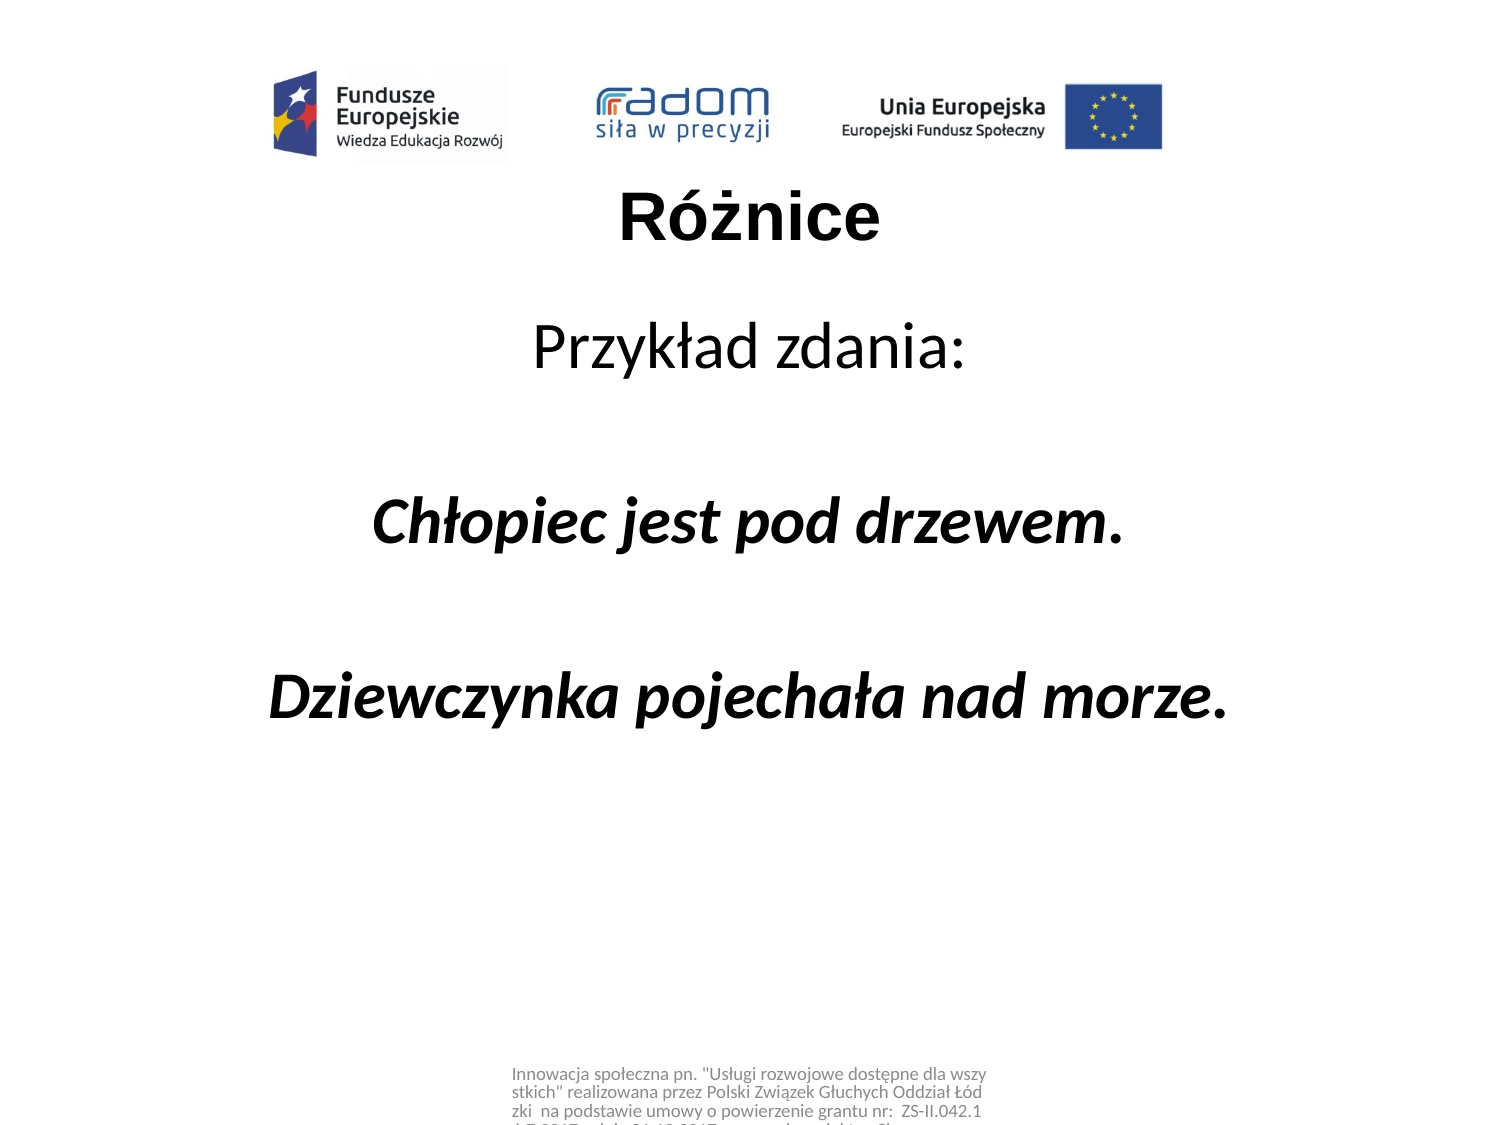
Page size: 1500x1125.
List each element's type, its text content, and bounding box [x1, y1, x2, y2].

picture [267, 61, 1183, 137]
title Różnice [81, 137, 1419, 300]
list Przykład zdania: Chłopiec jest pod drzewem. Dziewczynka pojechała nad morze. [41, 303, 1459, 829]
footer Innowacja społeczna pn. "Usługi rozwojowe dostępne dla wszystkich" realizowana przez Polski Związek Głuchych Oddział Łódzki na podstawie umowy o powierzenie grantu nr: ZS-II.042.16.7.2017 z dnia 21.12.2017 w ramach projektu „Chcemy pracować – innowacje w zakresie usług opiekuńczych dla osób zależnych” realizowanego przez Gminę Miasta Radomia w ramach programu Operacyjnego Wiedza Edukacja Rozwój 2014-2020 współfinansowanego ze środków Europejskiego Funduszu Społecznego IV Oś Priorytetowa POWER, Działanie 4.1: Innowacje społeczne [496, 1042, 1004, 1103]
